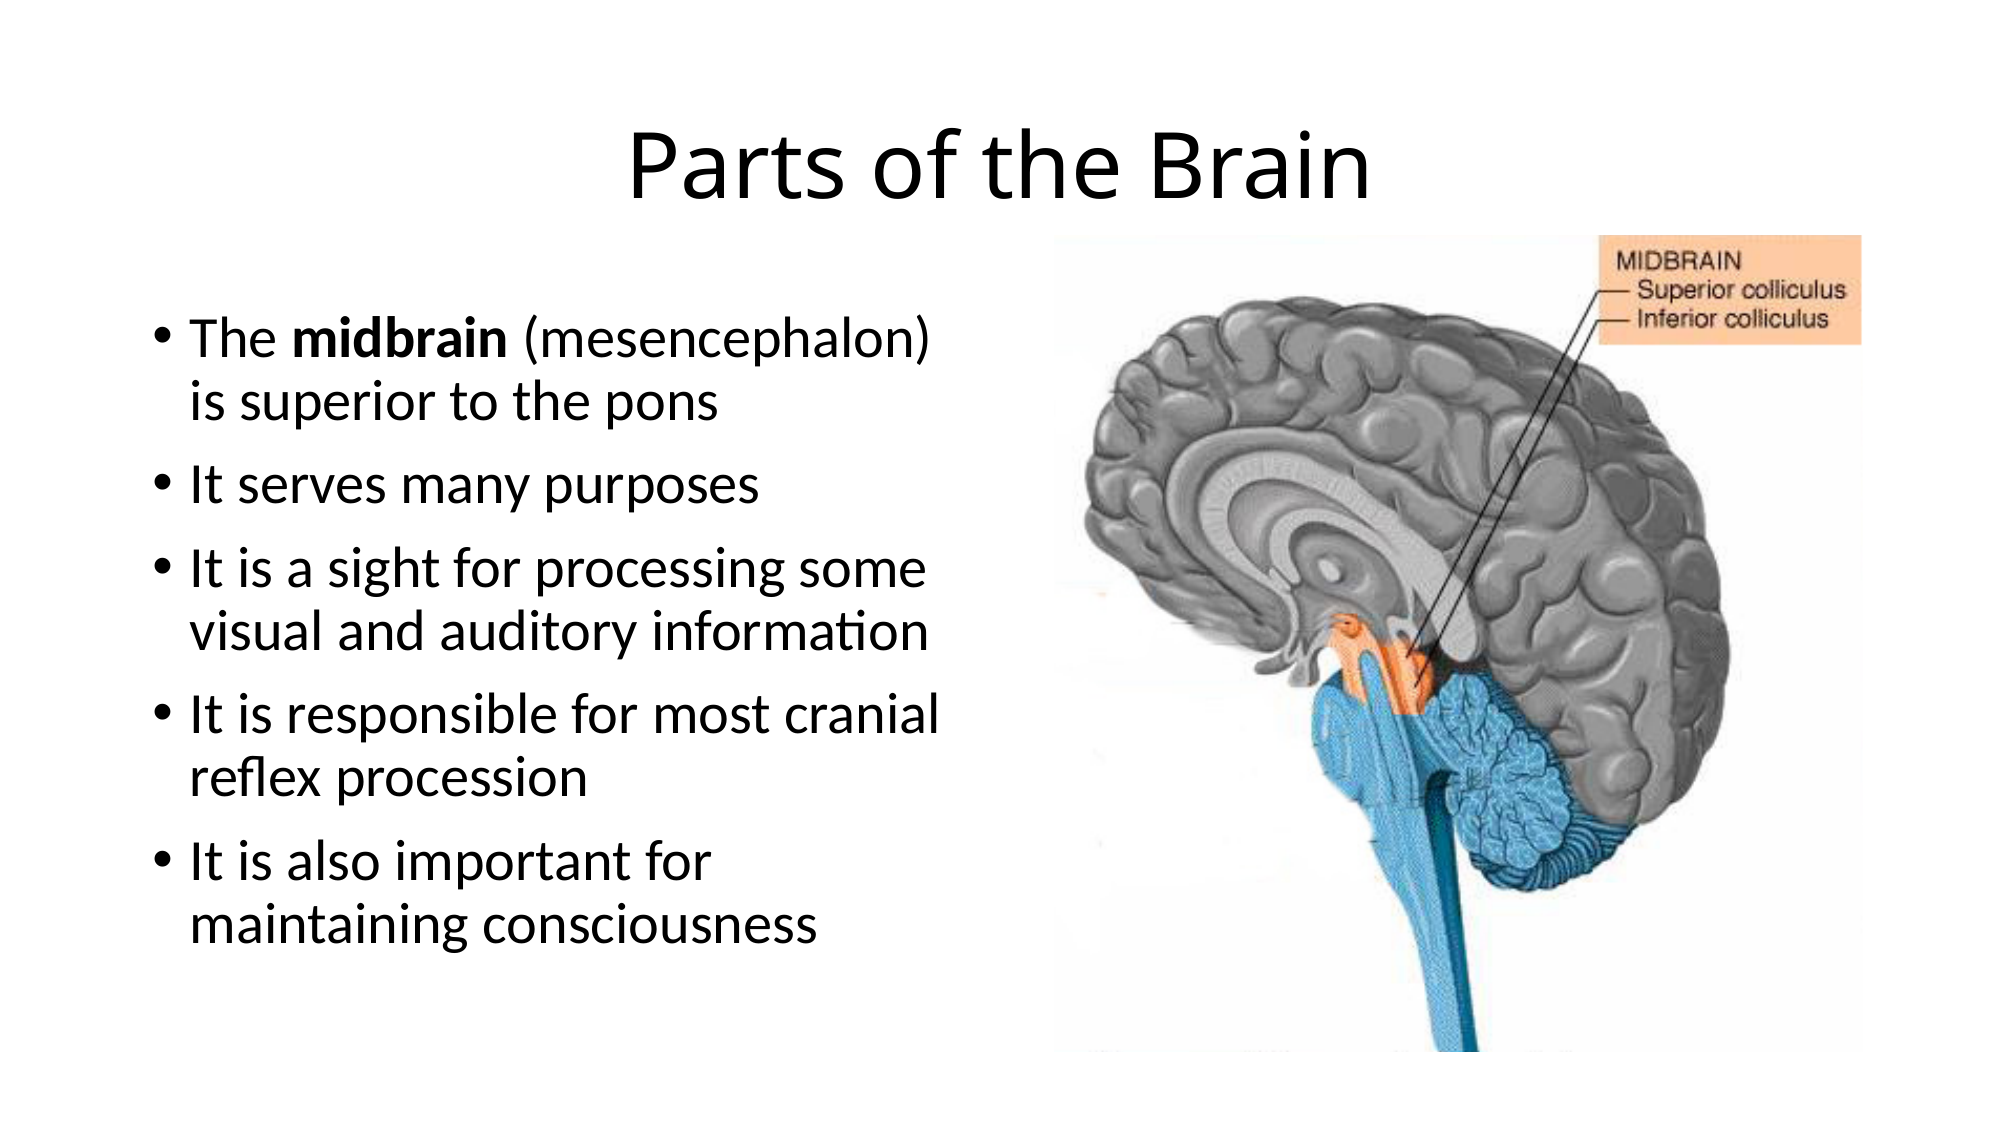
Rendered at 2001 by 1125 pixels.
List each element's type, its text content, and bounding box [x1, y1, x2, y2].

title Parts of the Brain [137, 59, 1863, 278]
list The midbrain (mesencephalon) is superior to the pons It serves many purposes It is a sight for processing some visual and auditory information It is responsible for most cranial reflex procession It is also important for maintaining consciousness [137, 299, 988, 1014]
picture [1054, 235, 1863, 1052]
